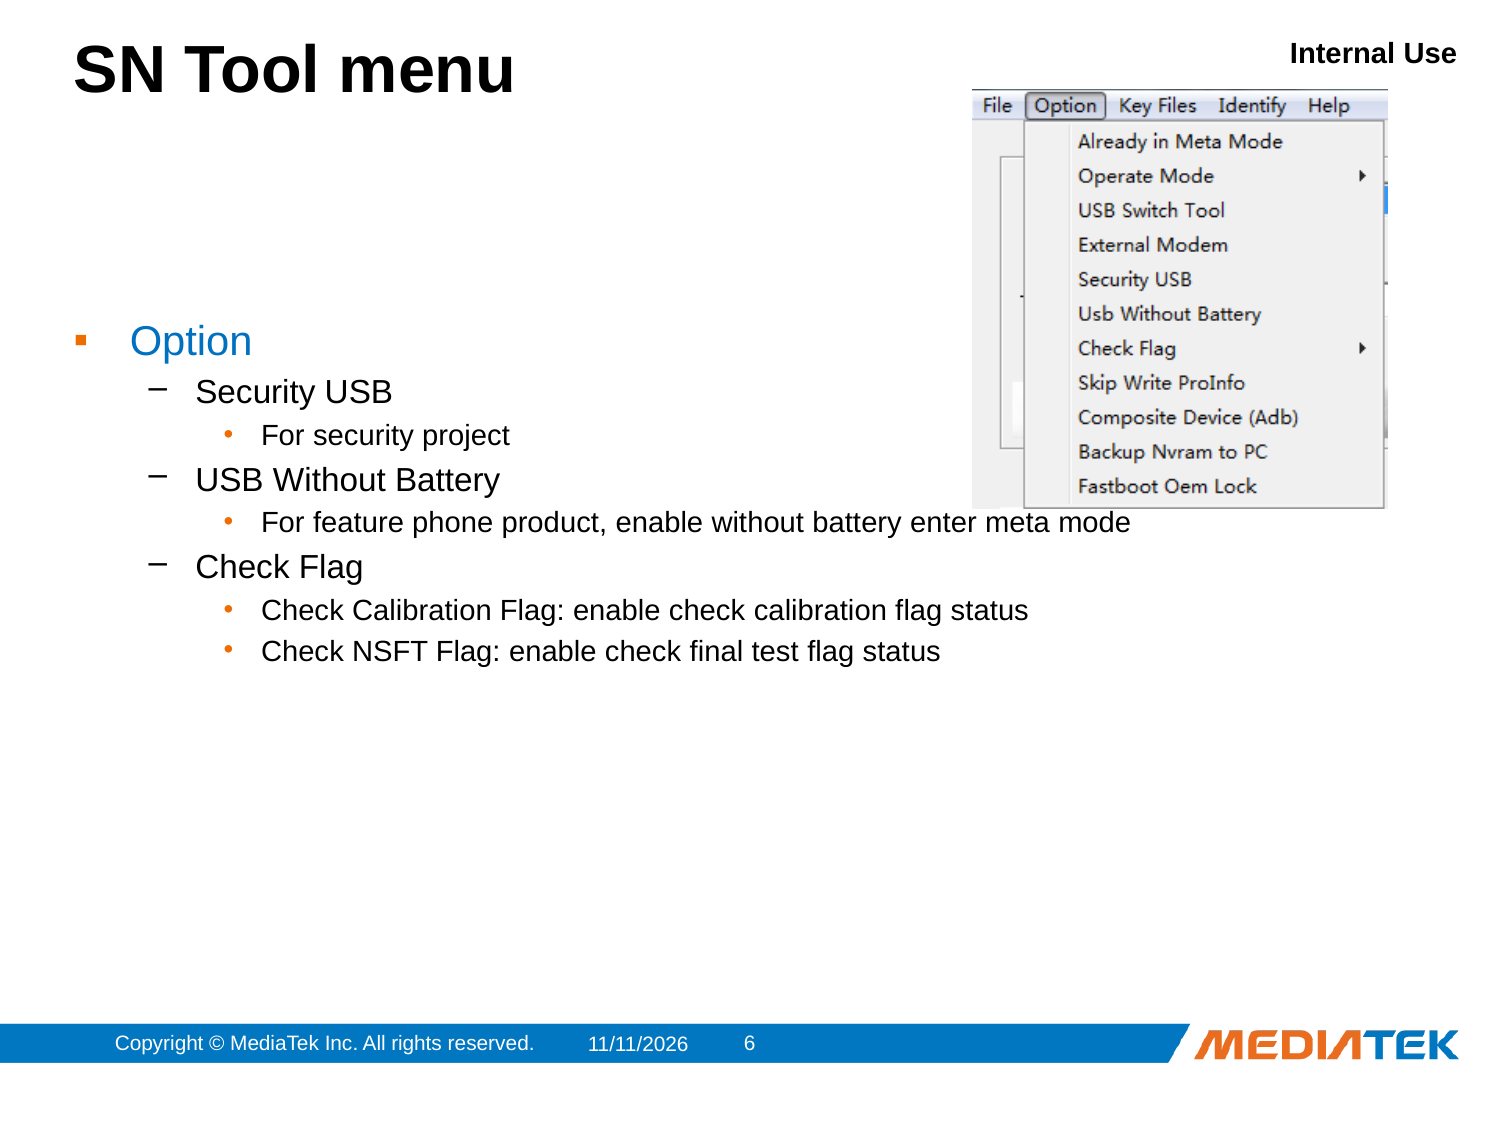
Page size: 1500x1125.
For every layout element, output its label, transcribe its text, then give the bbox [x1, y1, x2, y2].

slide_number 5 [711, 1022, 789, 1090]
picture [0, 1023, 99, 1063]
picture [789, 1023, 1459, 1063]
title SN Tool menu [58, 11, 1381, 93]
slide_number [573, 1022, 711, 1090]
list Option Security USB For security project USB Without Battery For feature phone product, enable without battery enter meta mode Check Flag Check Calibration Flag: enable check calibration flag status Check NSFT Flag: enable check final test flag status [58, 93, 1466, 1020]
picture [971, 89, 1389, 509]
footer Copyright © MediaTek Inc. All rights reserved. [99, 1022, 573, 1090]
